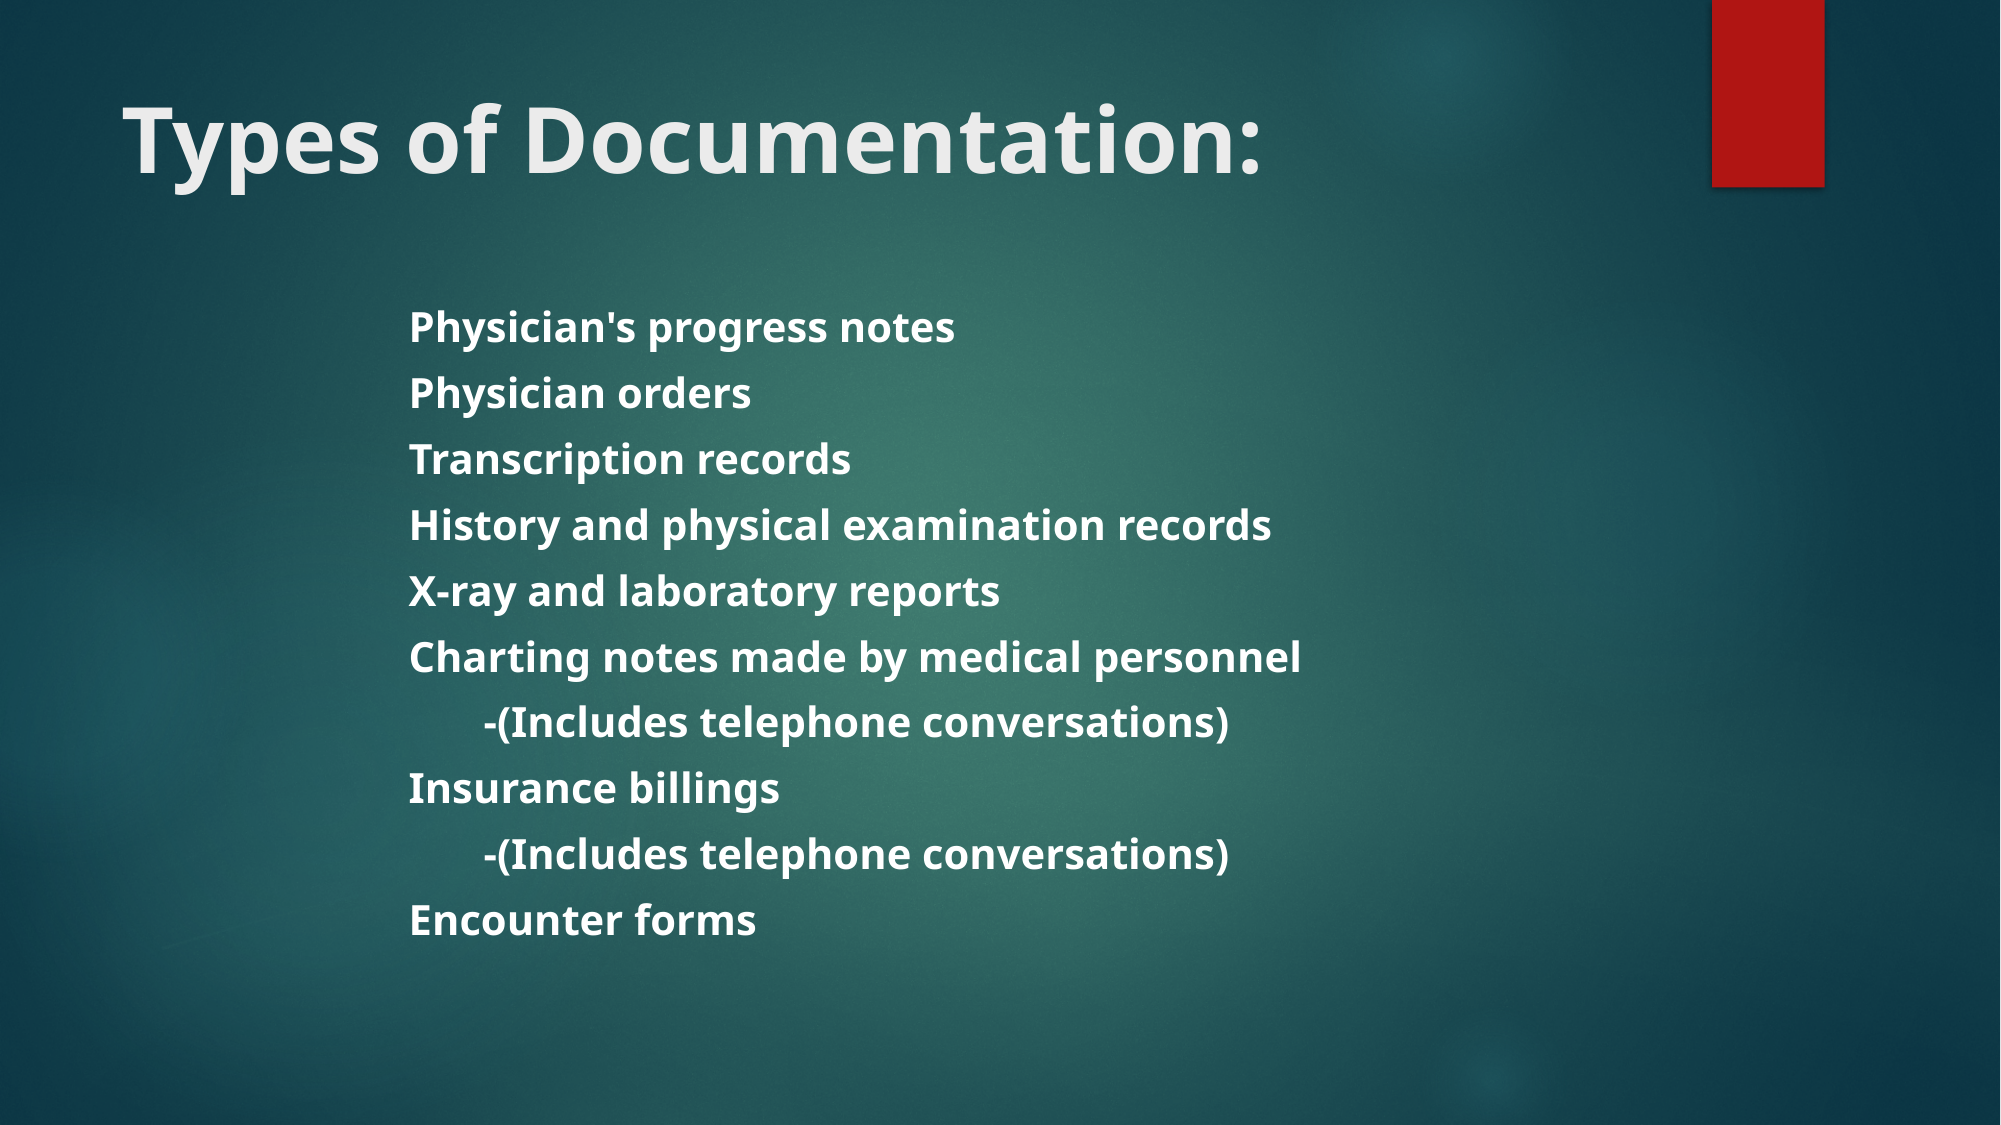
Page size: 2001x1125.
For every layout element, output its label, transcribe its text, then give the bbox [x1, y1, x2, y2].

title Types of Documentation: [106, 74, 1649, 304]
picture [0, 0, 2001, 1125]
list Physician's progress notes Physician orders Transcription records History and physical examination records X-ray and laboratory reports Charting notes made by medical personnel -(Includes telephone conversations) Insurance billings -(Includes telephone conversations) Encounter forms [393, 299, 1862, 988]
